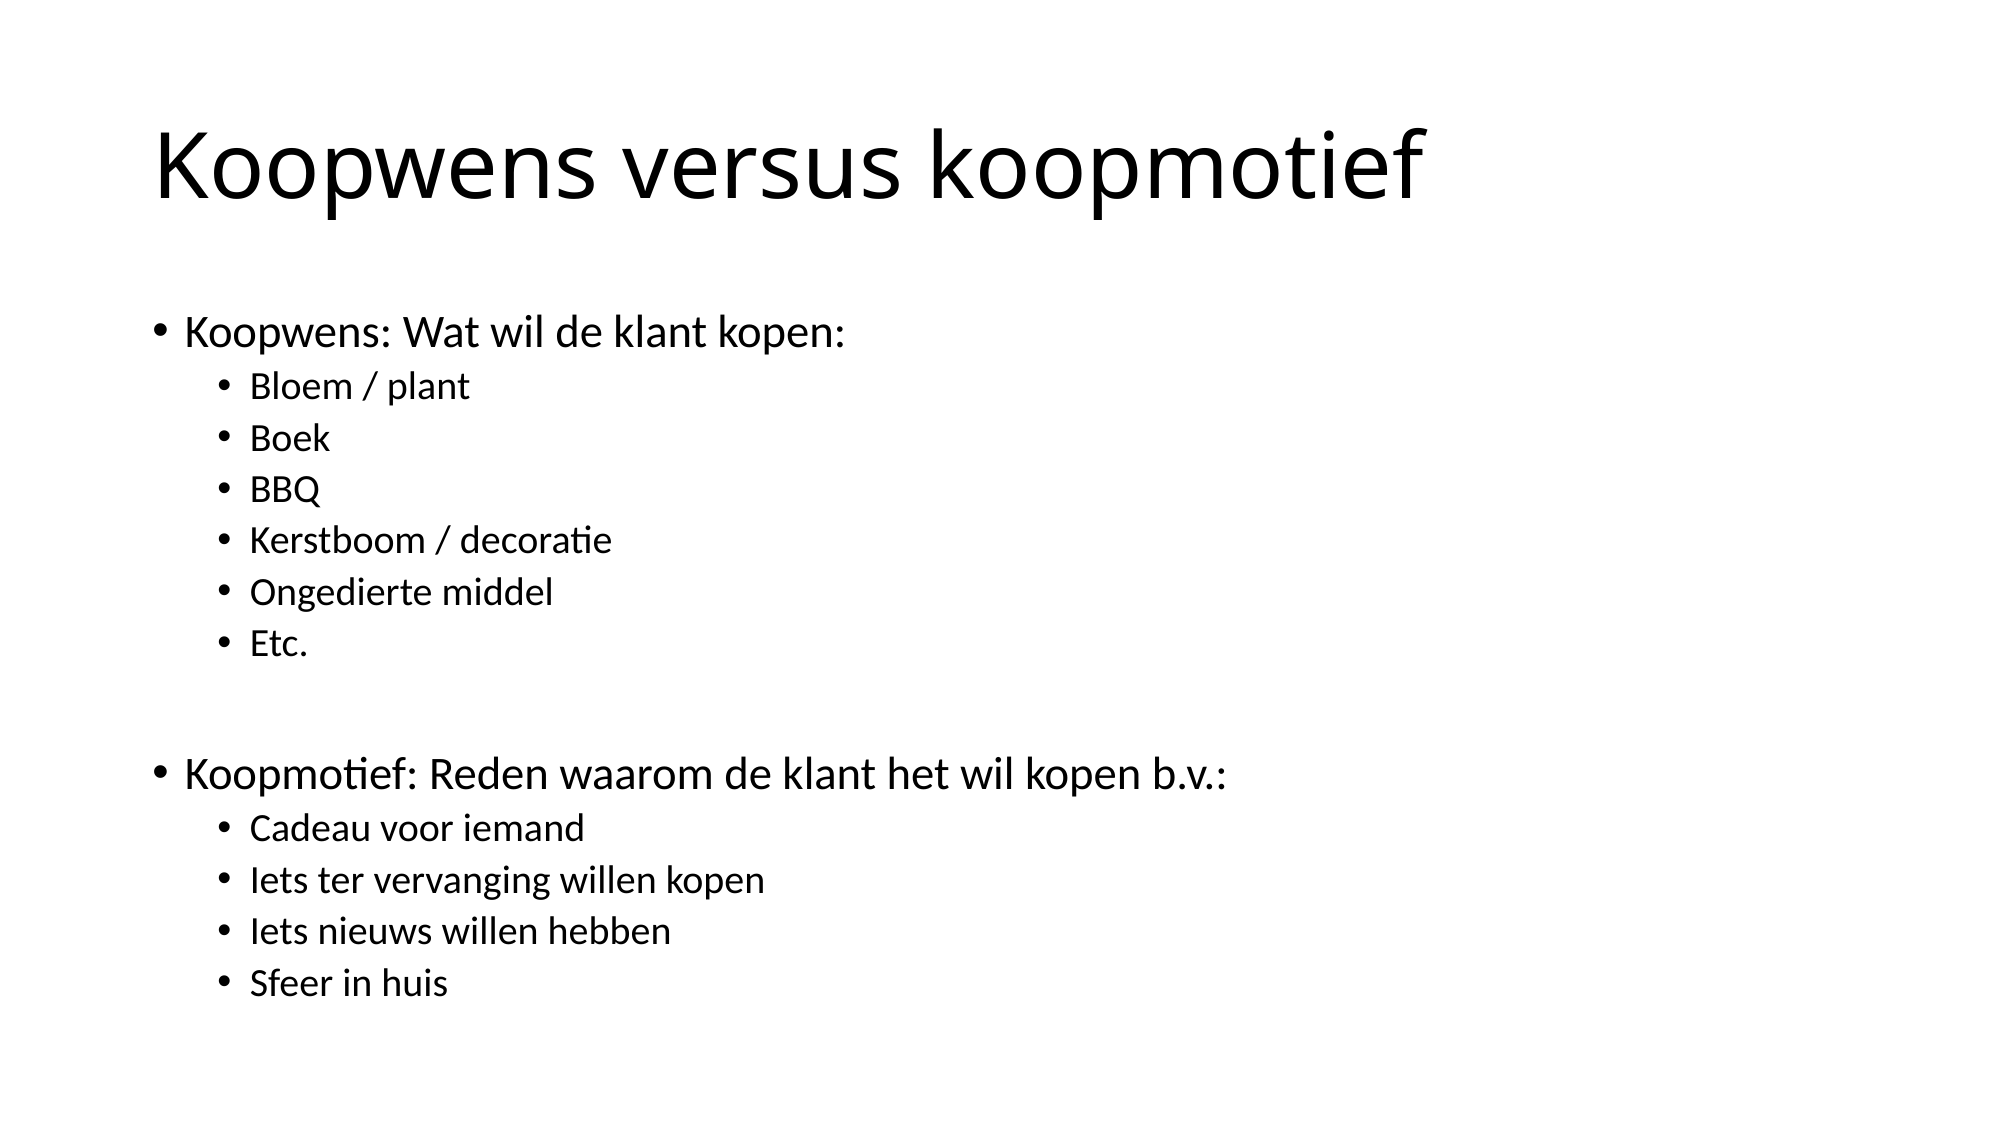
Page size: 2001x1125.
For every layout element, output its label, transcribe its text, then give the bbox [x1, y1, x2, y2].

title Koopwens versus koopmotief [137, 59, 1863, 278]
list Koopwens: Wat wil de klant kopen: Bloem / plant Boek BBQ Kerstboom / decoratie Ongedierte middel Etc. Koopmotief: Reden waarom de klant het wil kopen b.v.: Cadeau voor iemand Iets ter vervanging willen kopen Iets nieuws willen hebben Sfeer in huis [137, 299, 1863, 1014]
